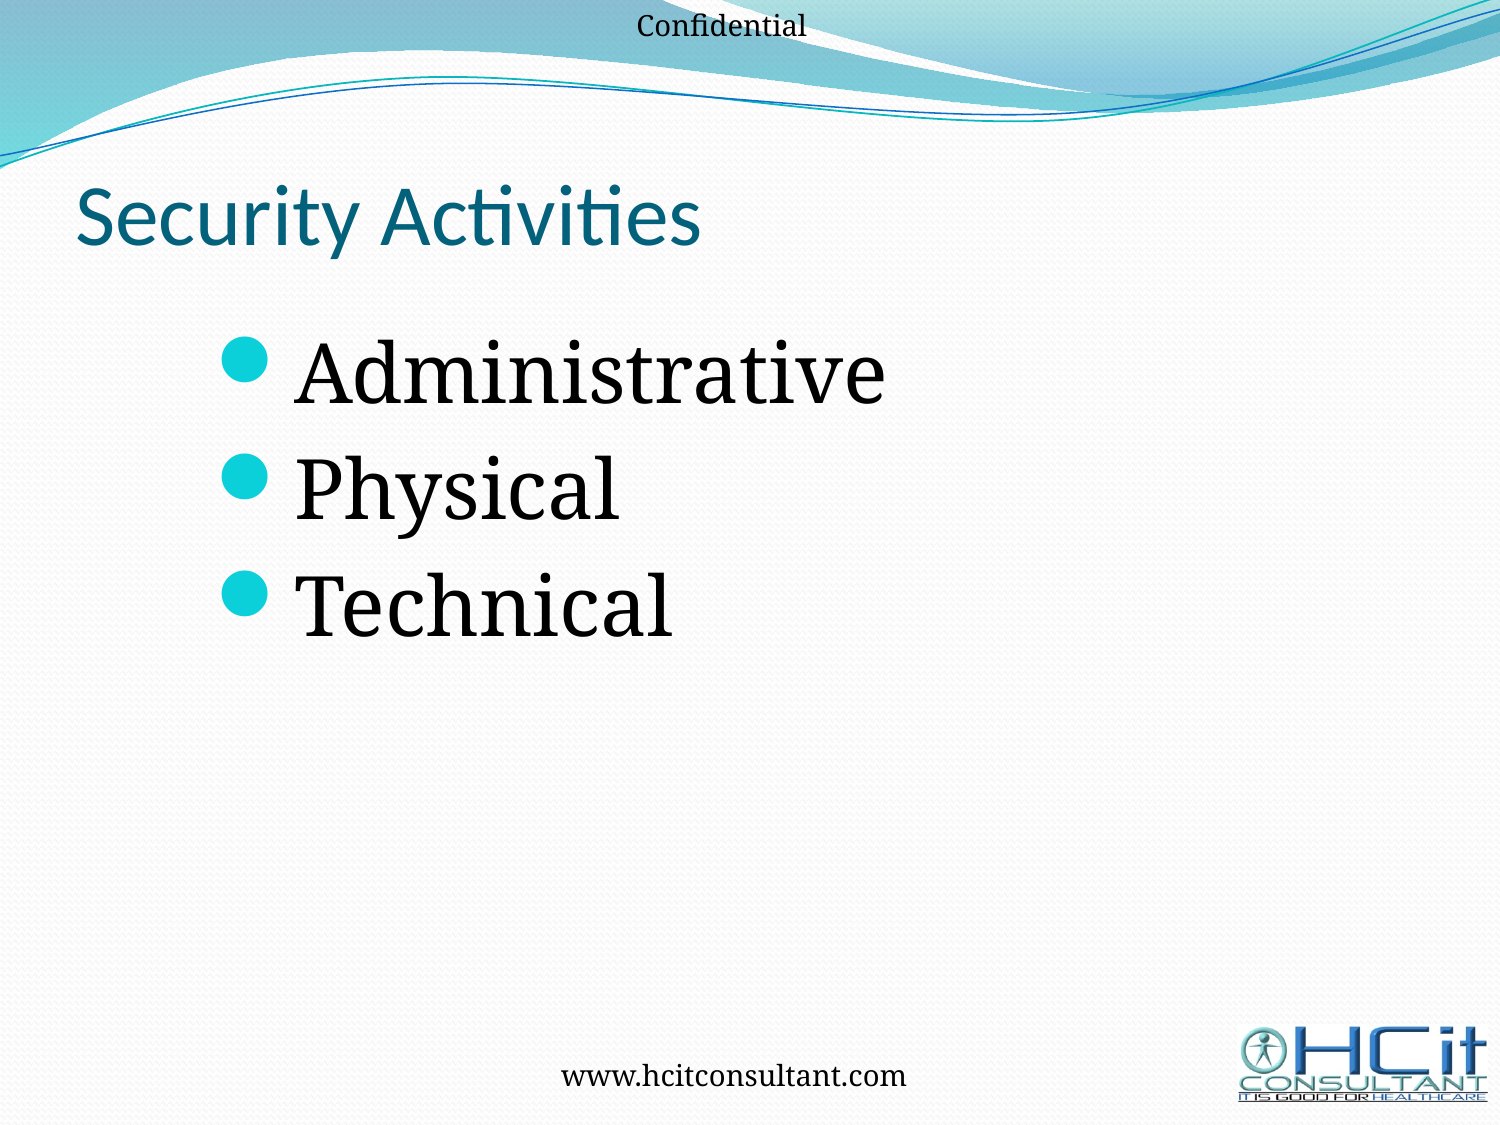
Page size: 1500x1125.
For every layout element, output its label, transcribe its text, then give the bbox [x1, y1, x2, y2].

picture [1237, 1024, 1488, 1104]
title Security Activities [74, 115, 1426, 263]
list Administrative Physical Technical [199, 312, 1426, 1051]
slide_number 17 [1299, 1042, 1425, 1103]
